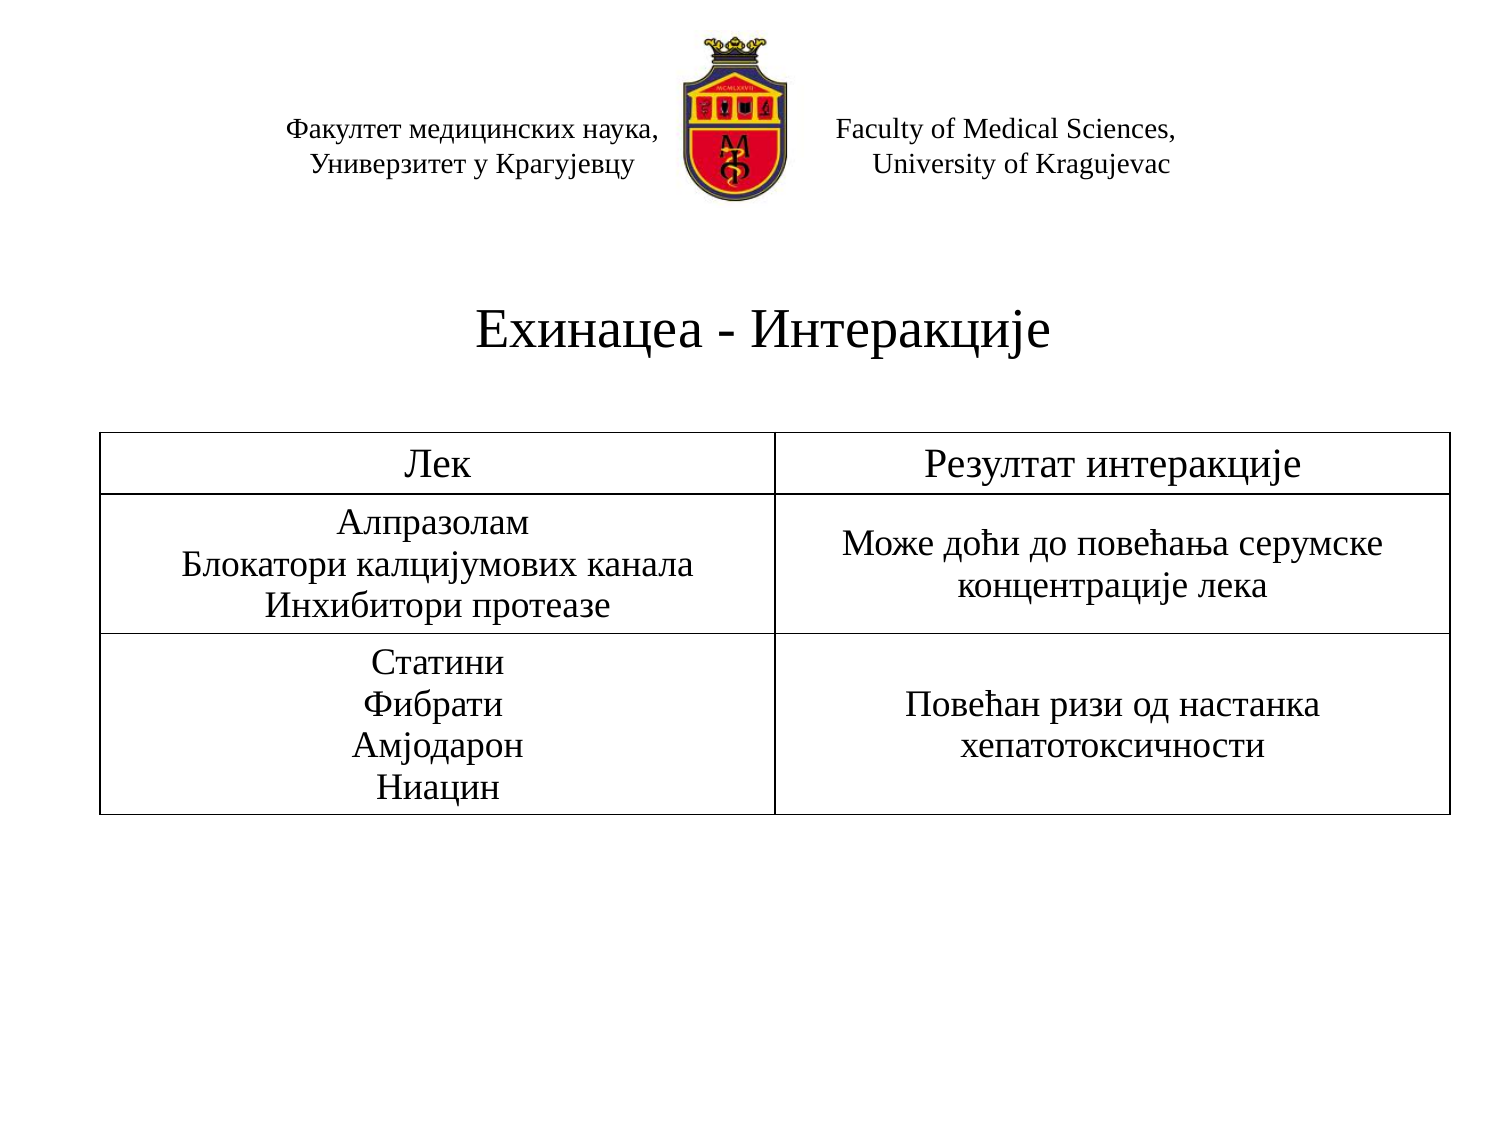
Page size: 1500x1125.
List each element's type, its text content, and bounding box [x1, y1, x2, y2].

table_header Резултат интеракције [776, 433, 1449, 493]
table_cell Може доћи до повећања серумске концентрације лека [776, 495, 1449, 633]
table_header Лек [101, 433, 774, 493]
title Ехинацеа - Интеракције [88, 231, 1439, 420]
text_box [253, 30, 1223, 209]
table_cell Повећан ризи од настанка хепатотоксичности [776, 634, 1449, 814]
table_cell Алпразолам Блокатори калцијумових канала Инхибитори протеазе [101, 495, 774, 633]
table_cell Статини Фибрати Амјодарон Ниацин [101, 634, 774, 814]
